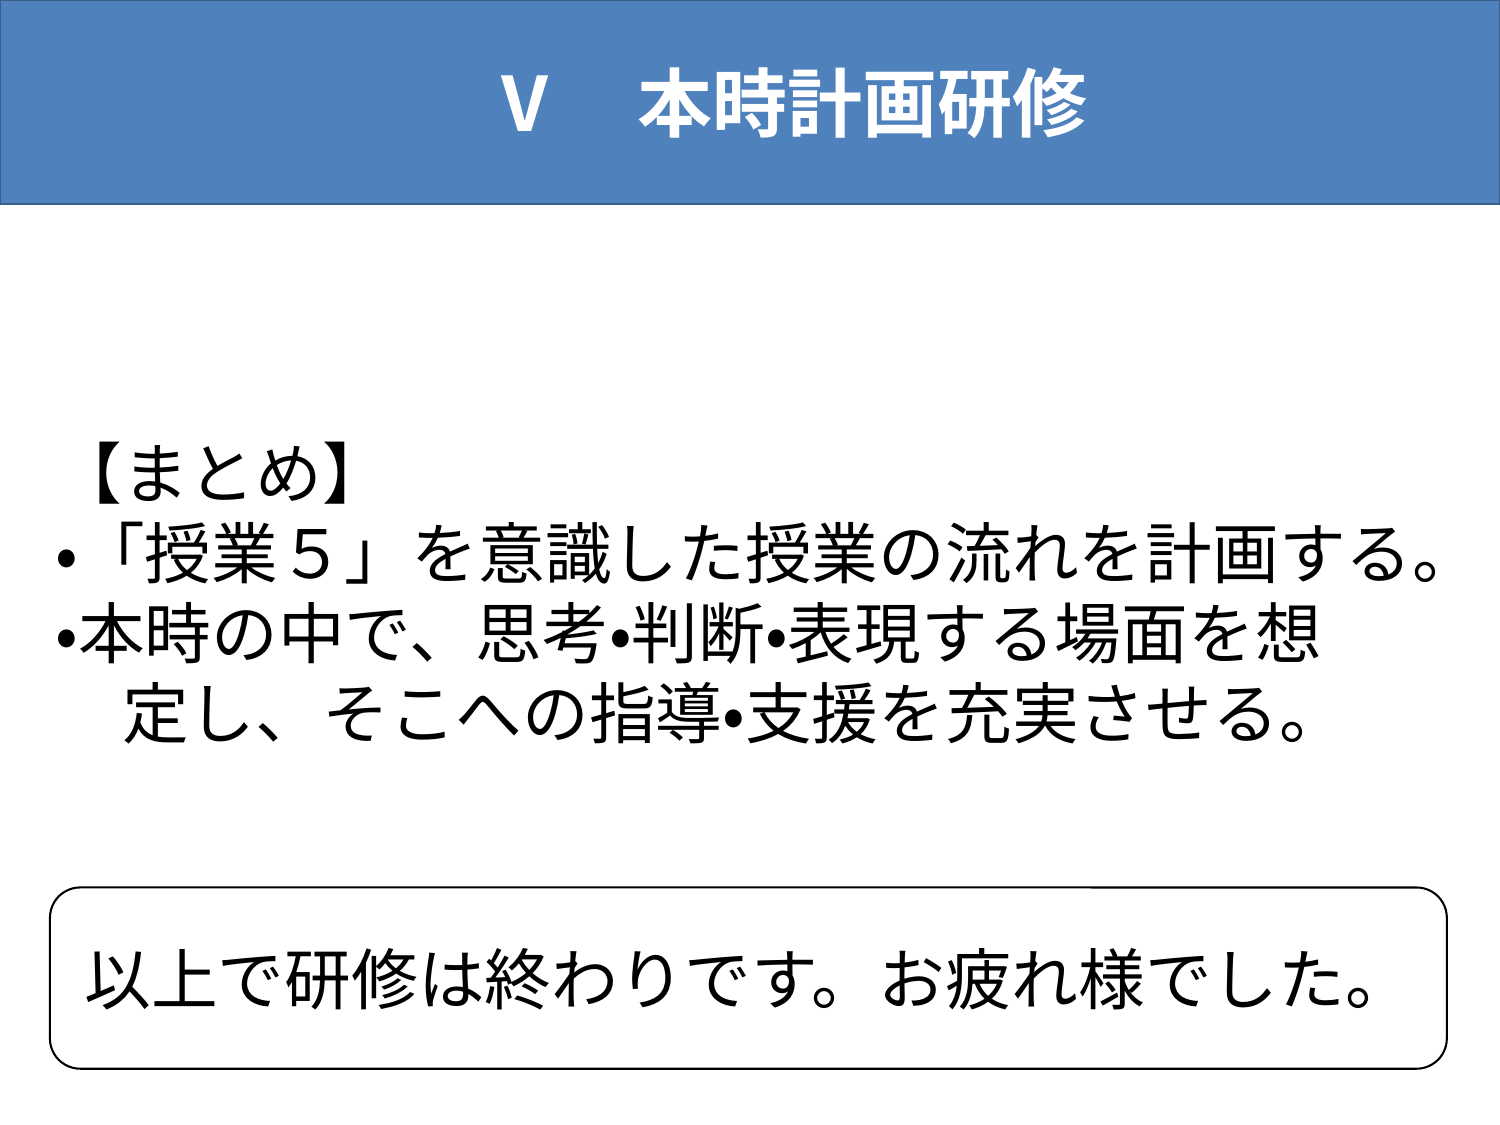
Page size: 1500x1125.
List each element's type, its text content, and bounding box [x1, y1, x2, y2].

text_box Ⅴ 本時計画研修 [0, 0, 1500, 205]
text_box 以上で研修は終わりです。お疲れ様でした。 [48, 886, 1448, 1070]
text_box 【まとめ】 ・「授業５」を意識した授業の流れを計画する。 ・本時の中で、思考・判断・表現する場面を想 定し、そこへの指導・支援を充実させる。 [40, 424, 1475, 759]
